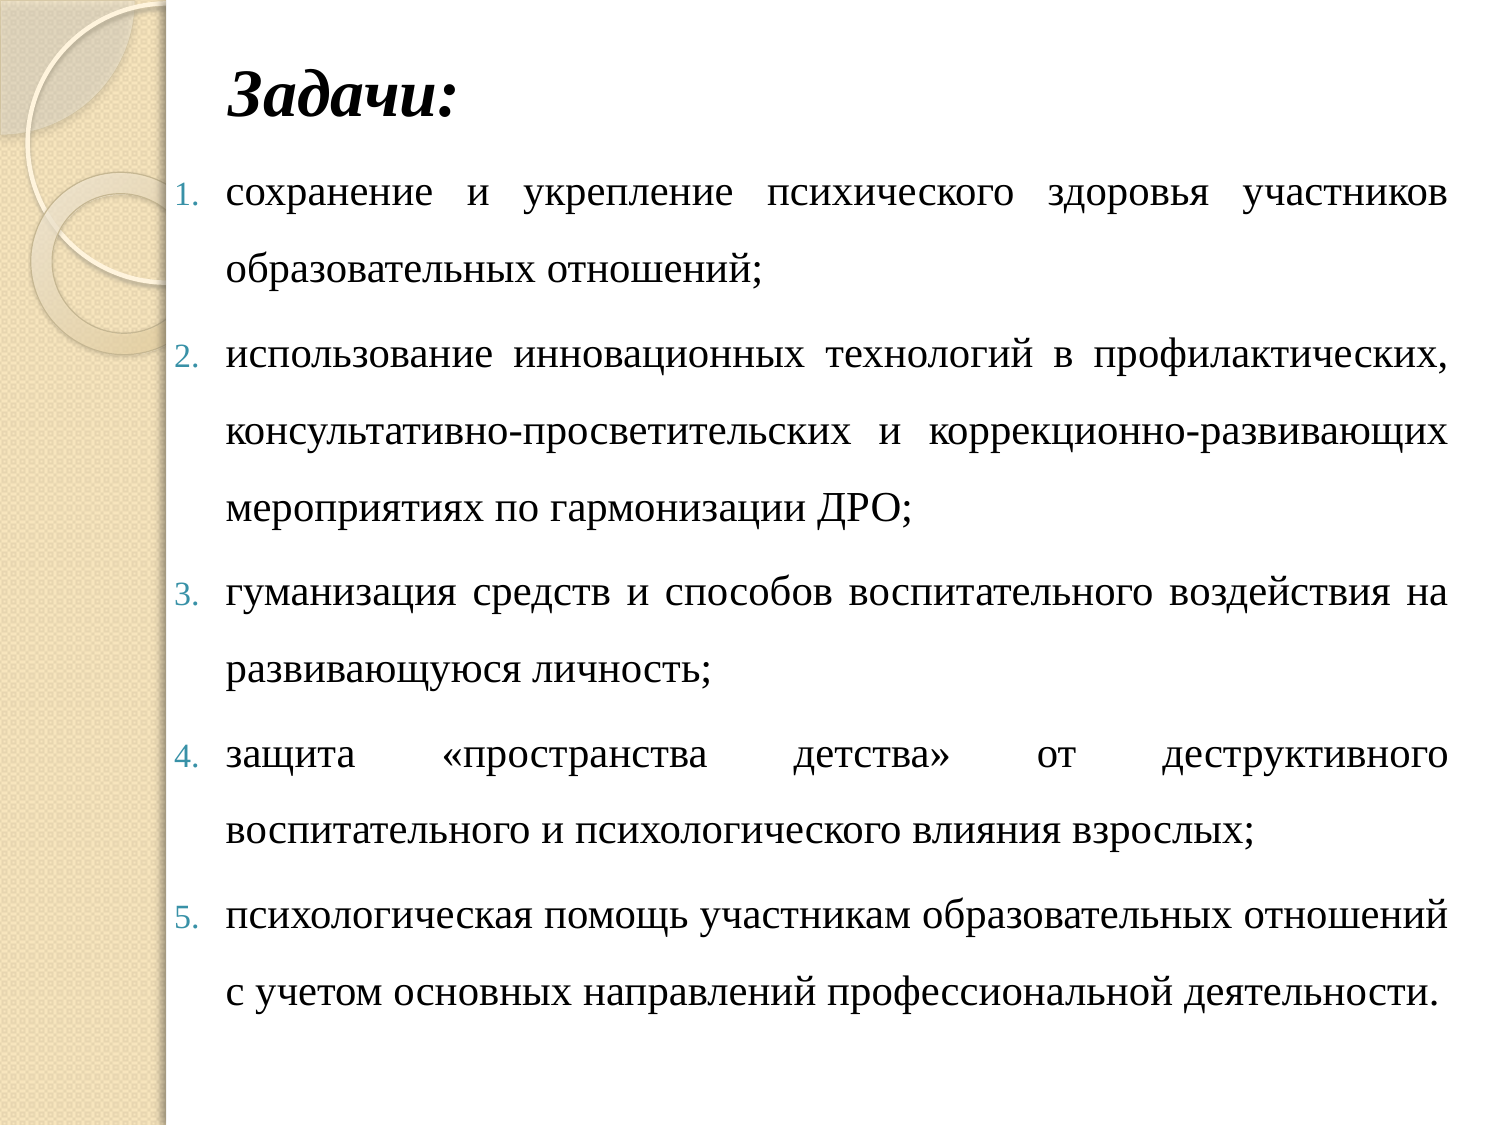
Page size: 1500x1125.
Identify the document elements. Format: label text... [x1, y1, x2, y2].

list Задачи: сохранение и укрепление психического здоровья участников образовательных отношений; использование инновационных технологий в профилактических, консультативно-просветительских и коррекционно-развивающих мероприятиях по гармонизации ДРО; гуманизация средств и способов воспитательного воздействия на развивающуюся личность; защита «пространства детства» от деструктивного воспитательного и психологического влияния взрослых; психологическая помощь участникам образовательных отношений с учетом основных направлений профессиональной деятельности. [159, 0, 1466, 1125]
